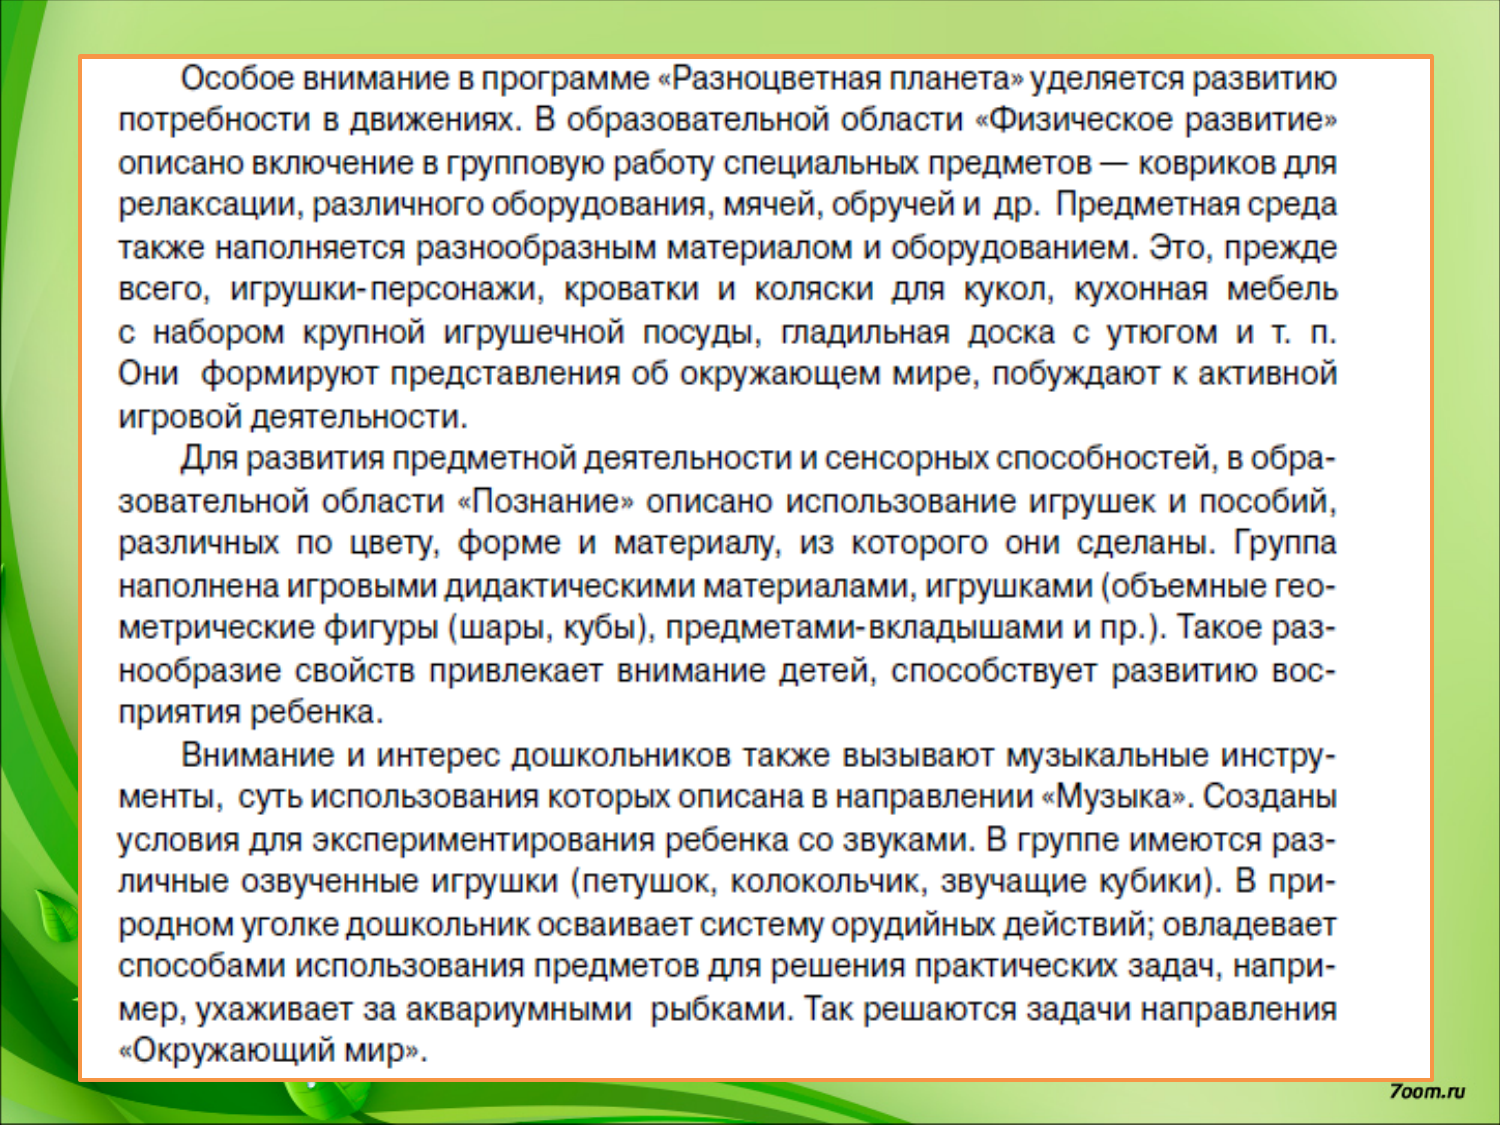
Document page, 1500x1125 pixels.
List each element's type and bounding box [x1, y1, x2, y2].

list [81, 58, 1430, 1079]
picture [0, 0, 1500, 1125]
